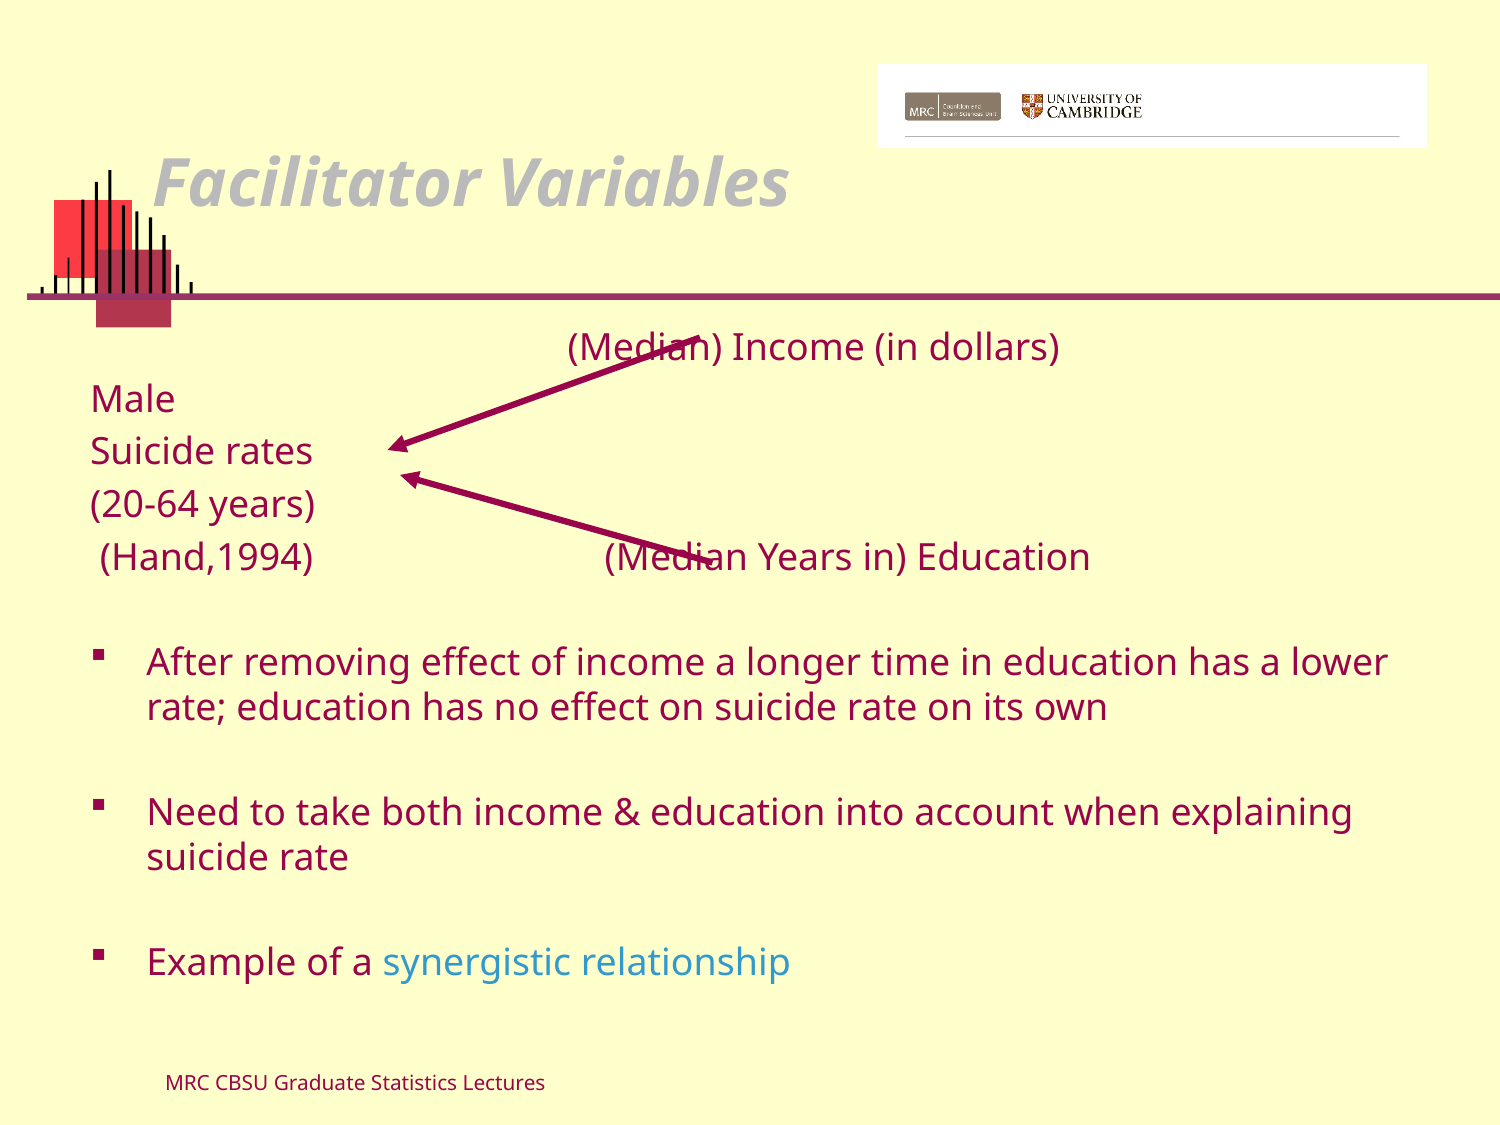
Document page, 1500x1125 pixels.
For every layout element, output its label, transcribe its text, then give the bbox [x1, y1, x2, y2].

footer MRC CBSU Graduate Statistics Lectures [149, 1062, 988, 1101]
picture [877, 64, 1427, 148]
title Facilitator Variables [137, 137, 988, 233]
text_box [399, 472, 713, 563]
list (Median) Income (in dollars) Male Suicide rates (20-64 years) (Hand,1994) (Median Years in) Education After removing effect of income a longer time in education has a lower rate; education has no effect on suicide rate on its own Need to take both income & education into account when explaining suicide rate Example of a synergistic relationship [75, 262, 1425, 1038]
text_box [387, 337, 701, 452]
